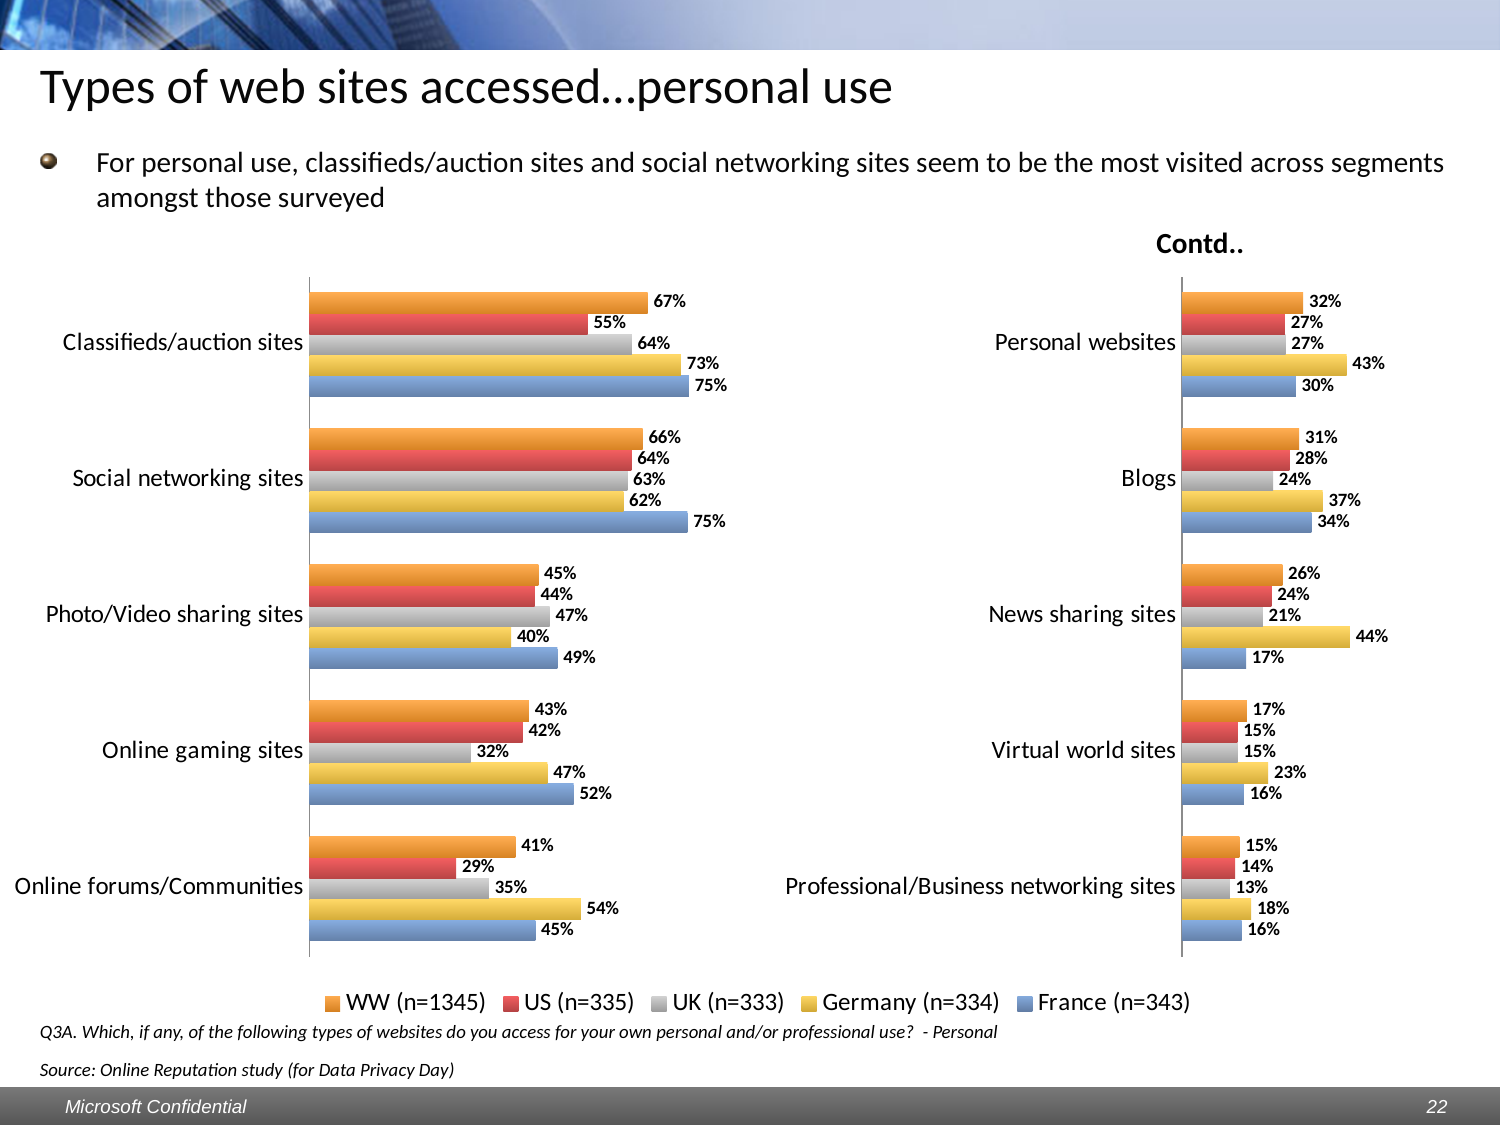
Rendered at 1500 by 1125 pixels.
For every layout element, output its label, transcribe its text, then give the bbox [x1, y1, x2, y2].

text_box Contd.. [1141, 216, 1298, 261]
chart [0, 262, 1500, 1024]
picture [39, 152, 57, 169]
list Q3A. Which, if any, of the following types of websites do you access for your own personal and/or professional use? - Personal [24, 1012, 1475, 1050]
picture [0, 0, 1500, 51]
title Types of web sites accessed…personal use [24, 52, 1475, 115]
list For personal use, classifieds/auction sites and social networking sites seem to be the most visited across segments amongst those surveyed [24, 135, 1475, 330]
list Source: Online Reputation study (for Data Privacy Day) [24, 1050, 1475, 1088]
